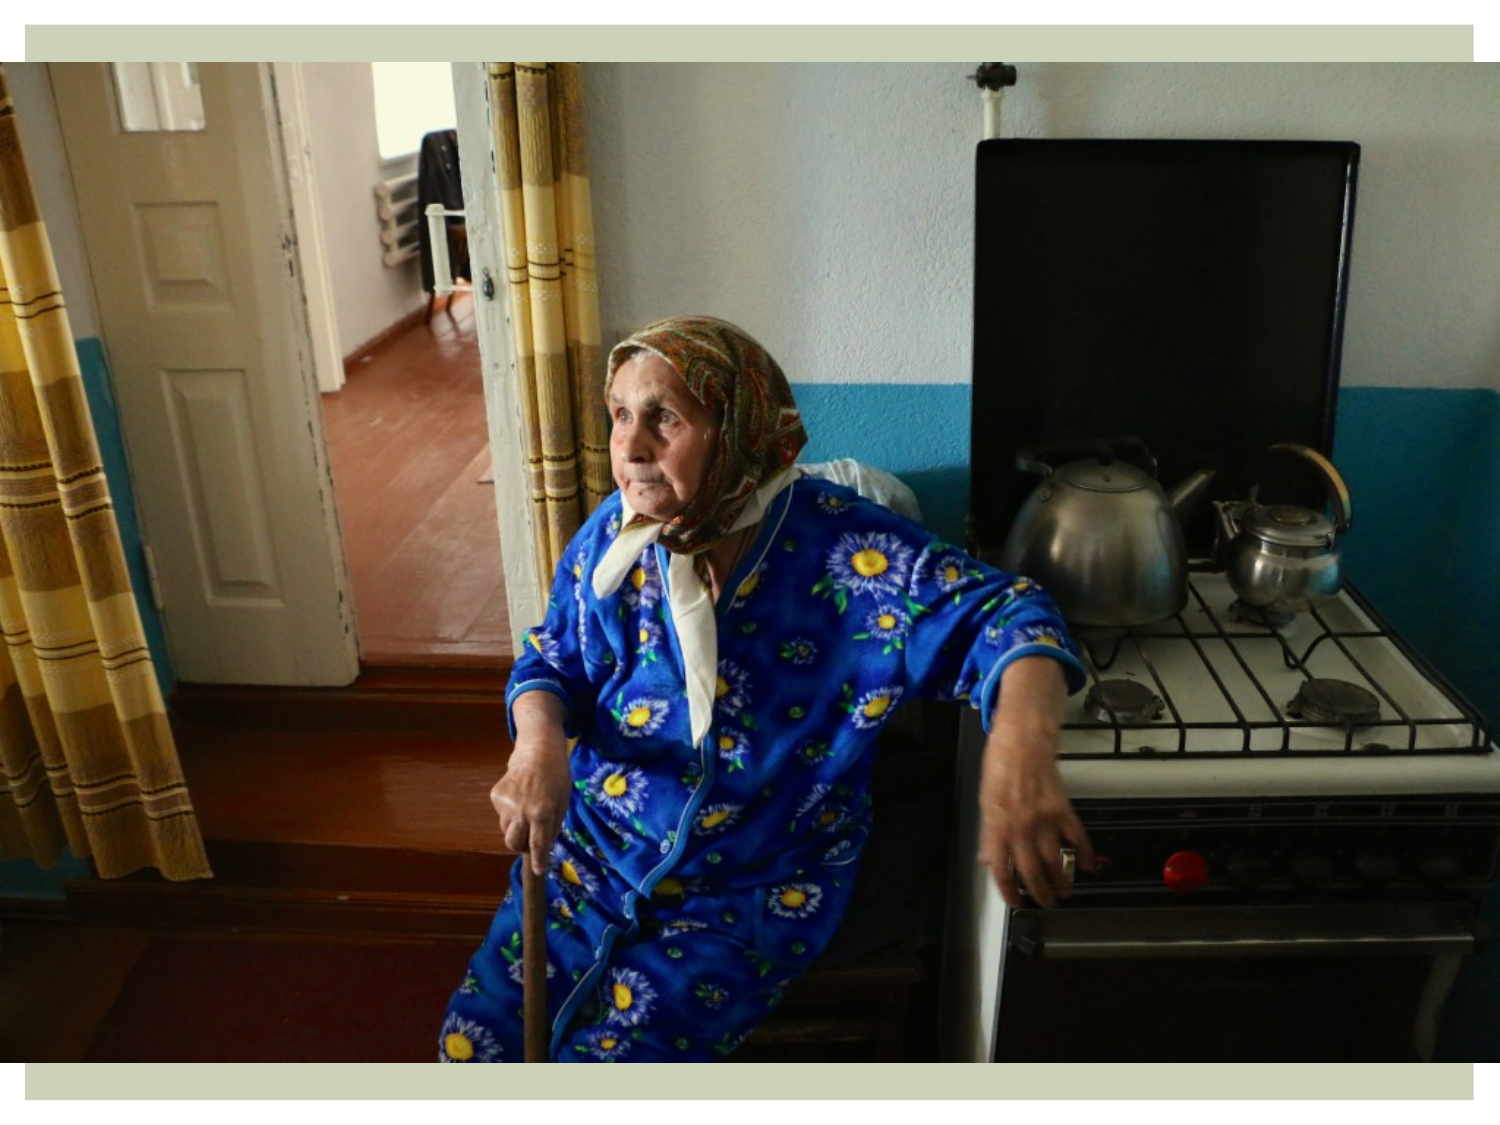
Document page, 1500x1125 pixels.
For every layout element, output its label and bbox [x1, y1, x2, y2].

picture [0, 61, 1500, 1063]
